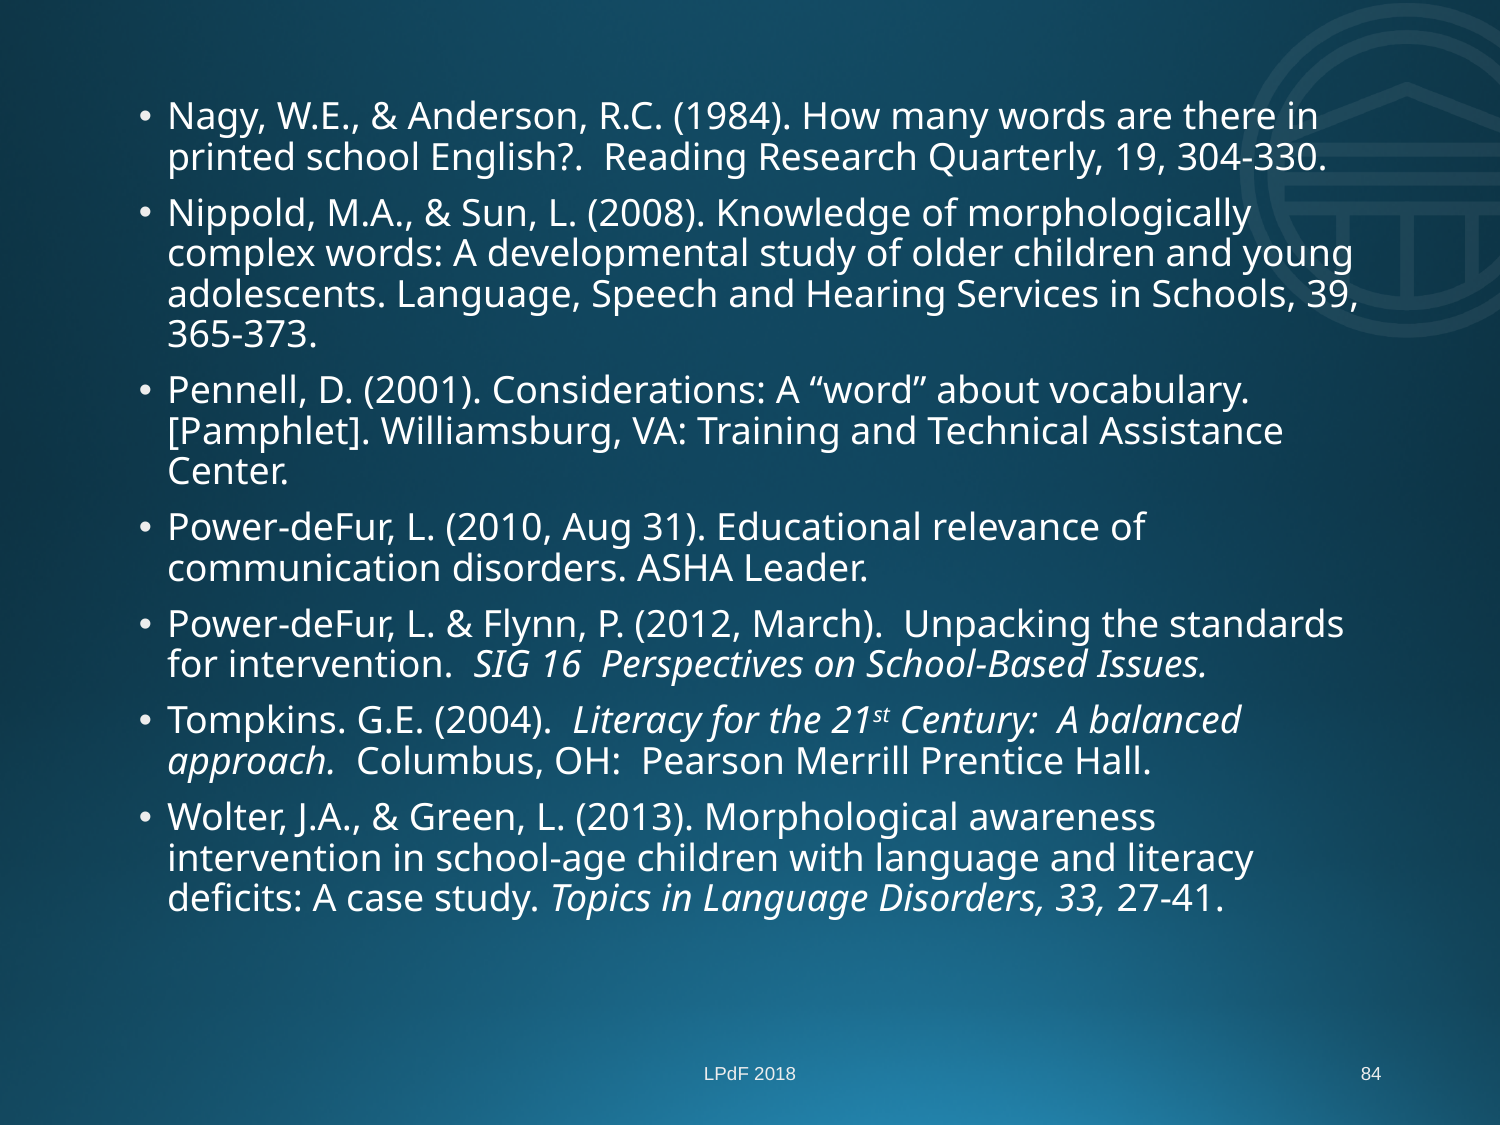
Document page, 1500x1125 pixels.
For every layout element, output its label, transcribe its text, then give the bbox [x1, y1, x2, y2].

list Nagy, W.E., & Anderson, R.C. (1984). How many words are there in printed school English?. Reading Research Quarterly, 19, 304-330. Nippold, M.A., & Sun, L. (2008). Knowledge of morphologically complex words: A developmental study of older children and young adolescents. Language, Speech and Hearing Services in Schools, 39, 365-373. Pennell, D. (2001). Considerations: A “word” about vocabulary. [Pamphlet]. Williamsburg, VA: Training and Technical Assistance Center. Power-deFur, L. (2010, Aug 31). Educational relevance of communication disorders. ASHA Leader. Power-deFur, L. & Flynn, P. (2012, March). Unpacking the standards for intervention. SIG 16 Perspectives on School-Based Issues. Tompkins. G.E. (2004). Literacy for the 21st Century: A balanced approach. Columbus, OH: Pearson Merrill Prentice Hall. Wolter, J.A., & Green, L. (2013). Morphological awareness intervention in school-age children with language and literacy deficits: A case study. Topics in Language Disorders, 33, 27-41. [123, 90, 1376, 988]
picture [0, 0, 1500, 1125]
footer LPdF 2018 [496, 1042, 1004, 1103]
slide_number 84 [1059, 1042, 1397, 1103]
